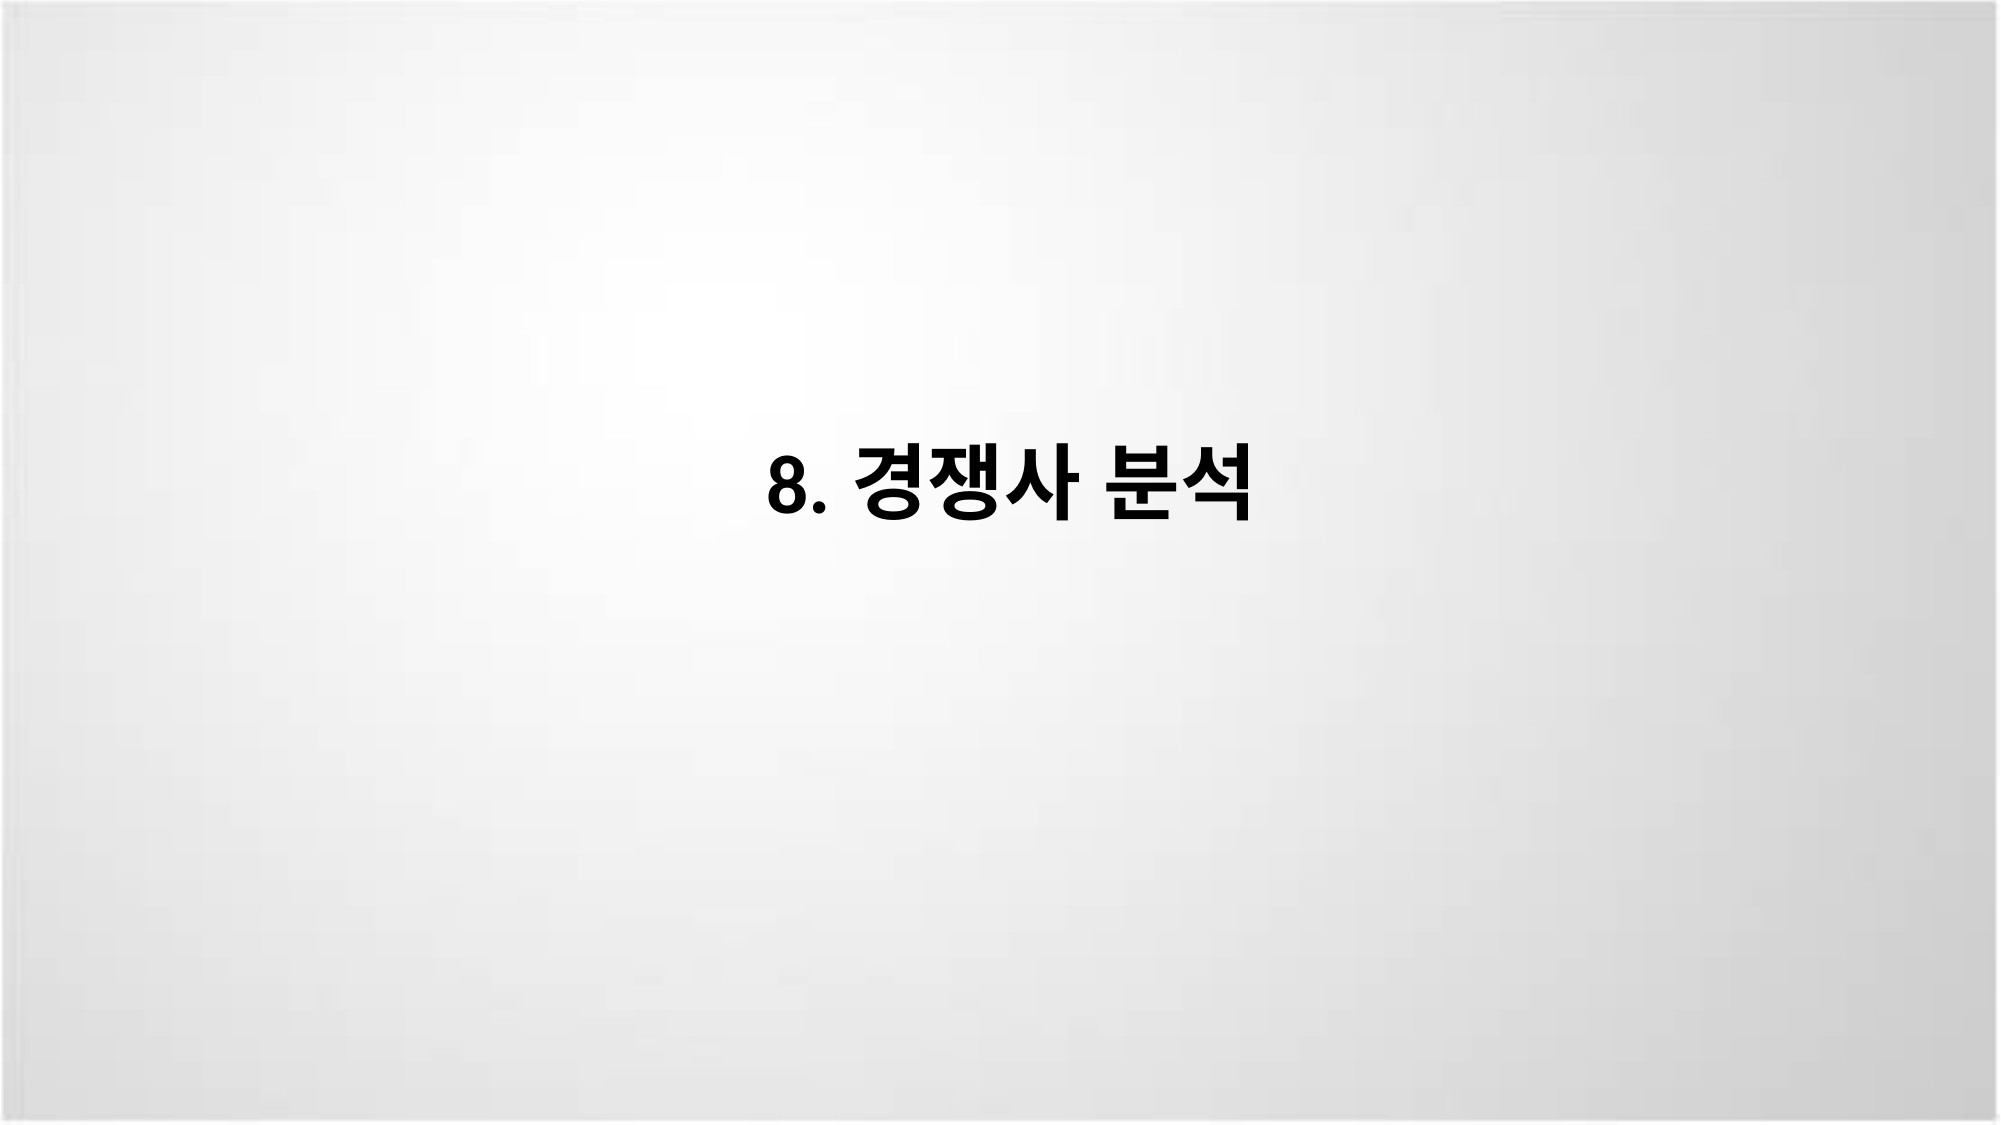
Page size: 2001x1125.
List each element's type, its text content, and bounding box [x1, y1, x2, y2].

title 8.경쟁사 분석 [102, 184, 1921, 576]
picture [0, 0, 2001, 1125]
